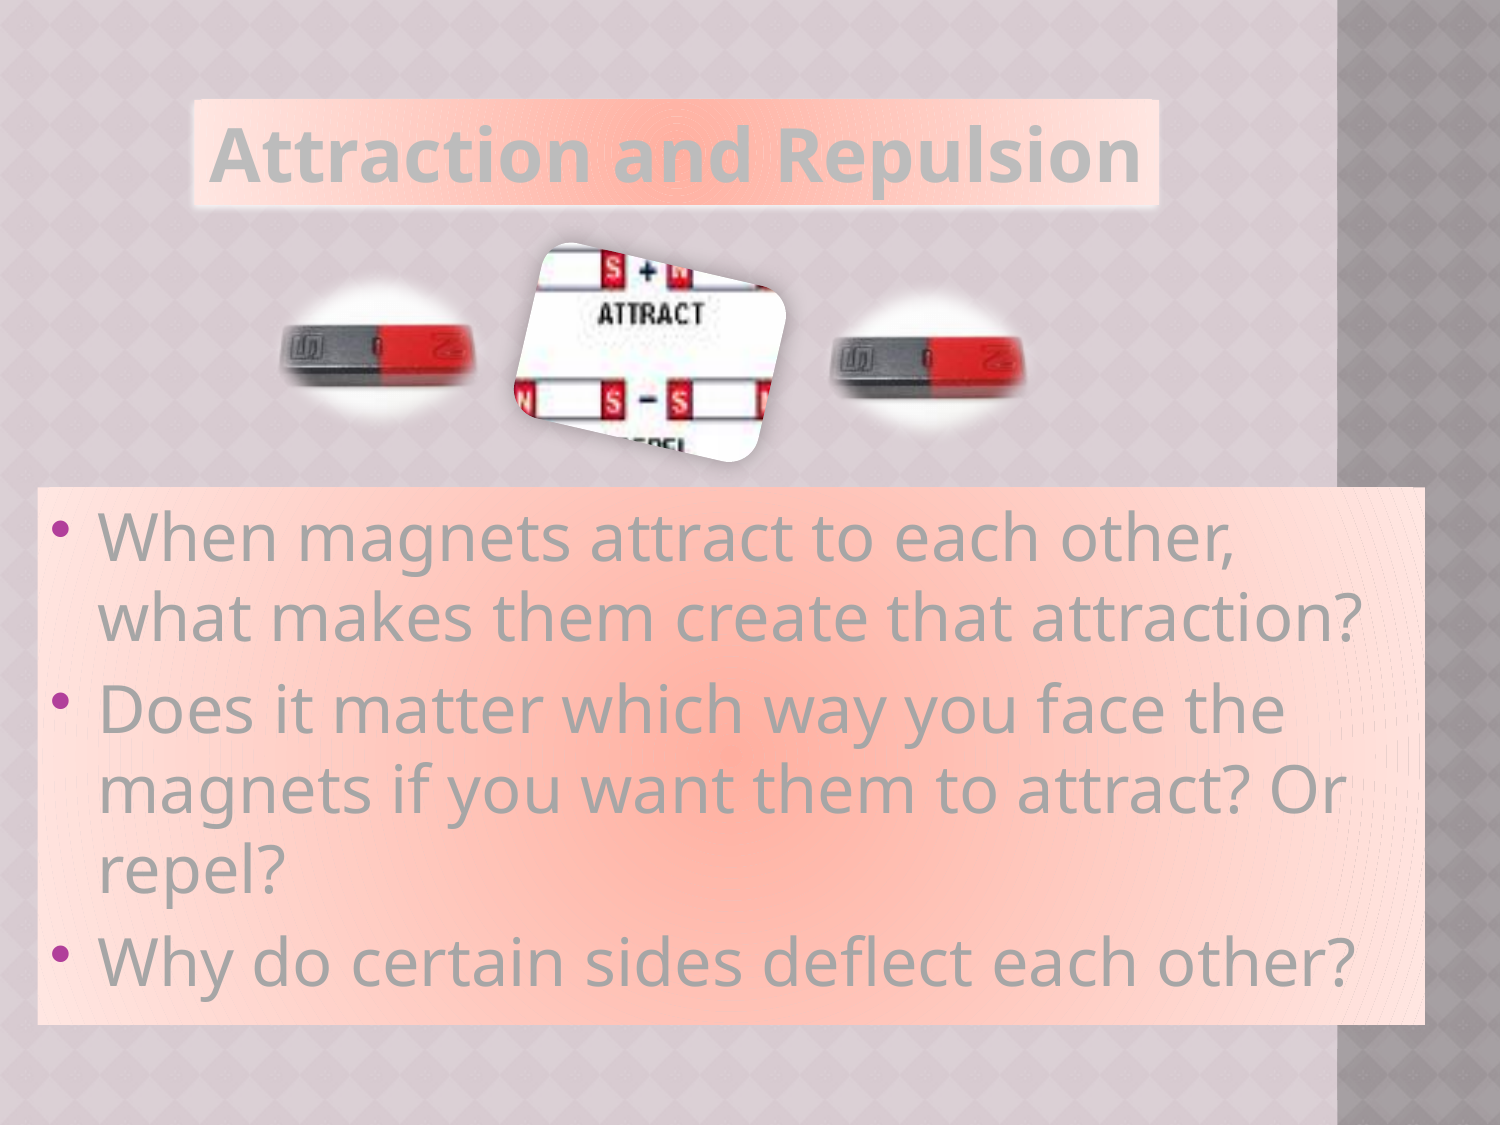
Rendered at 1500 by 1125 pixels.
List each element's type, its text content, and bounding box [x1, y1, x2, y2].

picture [678, 451, 753, 462]
list When magnets attract to each other, what makes them create that attraction? Does it matter which way you face the magnets if you want them to attract? Or repel? Why do certain sides deflect each other? [37, 487, 1425, 1025]
text_box Attraction and Repulsion [194, 99, 1160, 205]
picture [812, 274, 1048, 452]
picture [524, 262, 776, 443]
picture [262, 261, 498, 440]
picture [543, 242, 654, 261]
picture [513, 363, 519, 406]
picture [779, 296, 786, 350]
